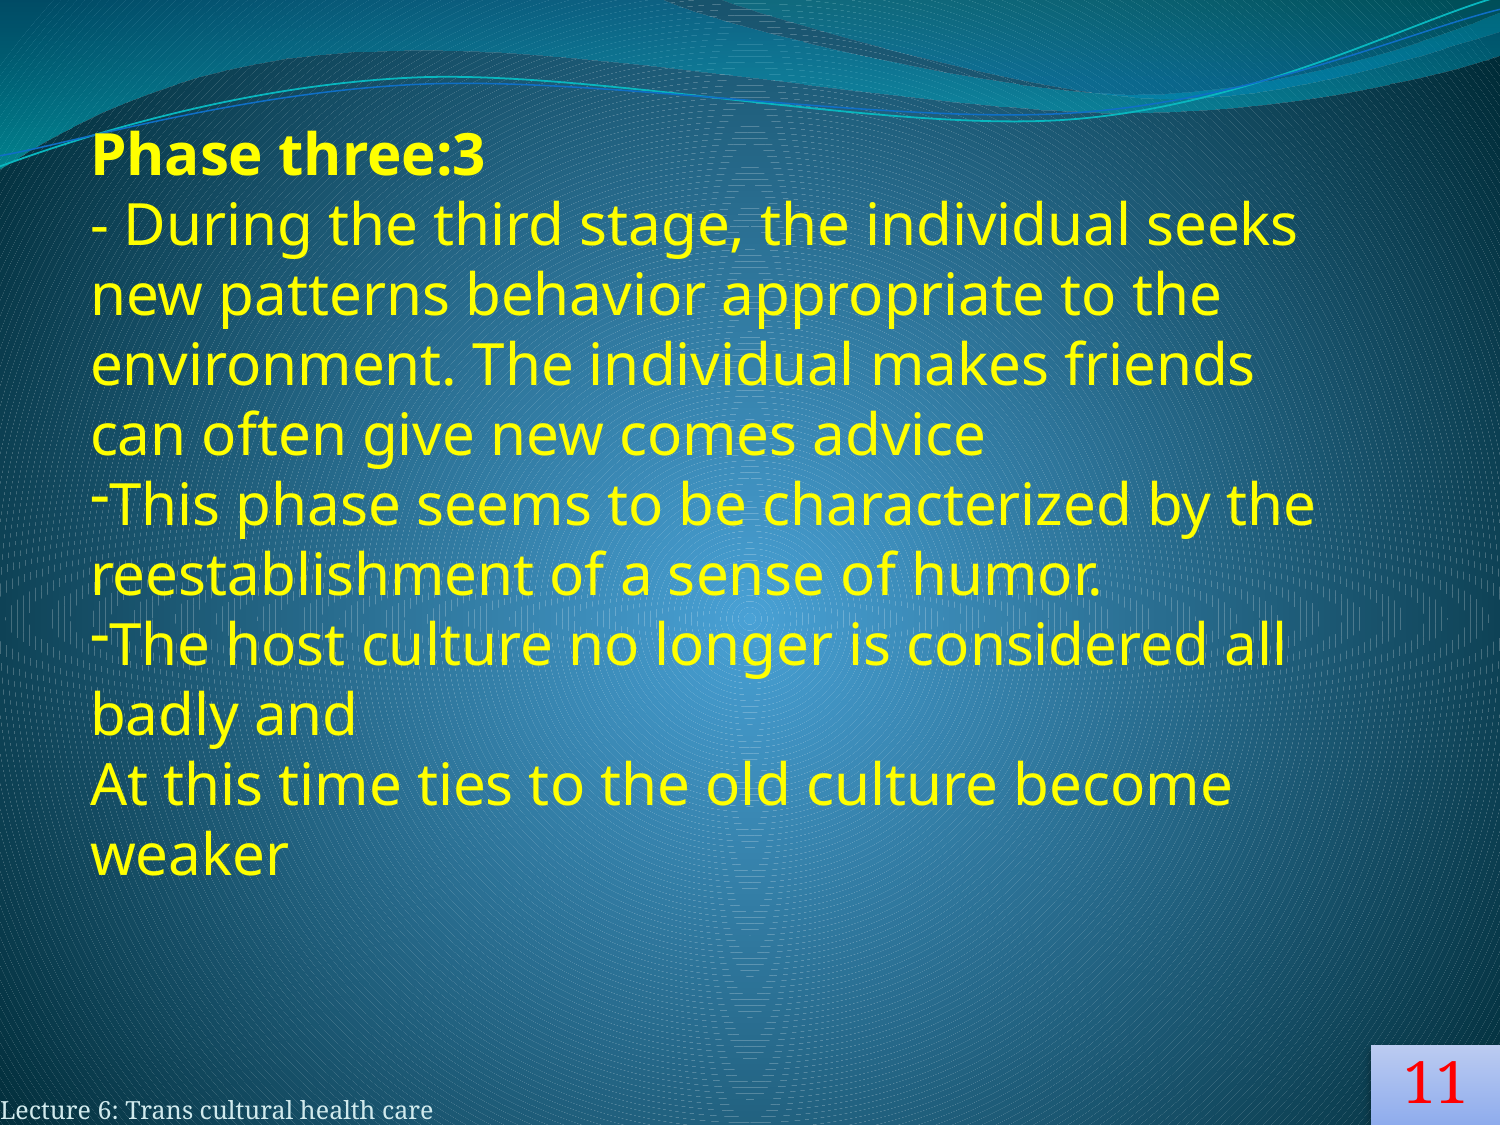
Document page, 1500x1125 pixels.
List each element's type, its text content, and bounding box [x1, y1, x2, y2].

text_box Phase three:3 - During the third stage, the individual seeks new patterns behavior appropriate to the environment. The individual makes friends can often give new comes advice This phase seems to be characterized by the reestablishment of a sense of humor. The host culture no longer is considered all badly and At this time ties to the old culture become weaker [74, 109, 1438, 965]
slide_number 11 [1371, 1045, 1500, 1125]
footer Lecture 6: Trans cultural health care [0, 1065, 475, 1125]
